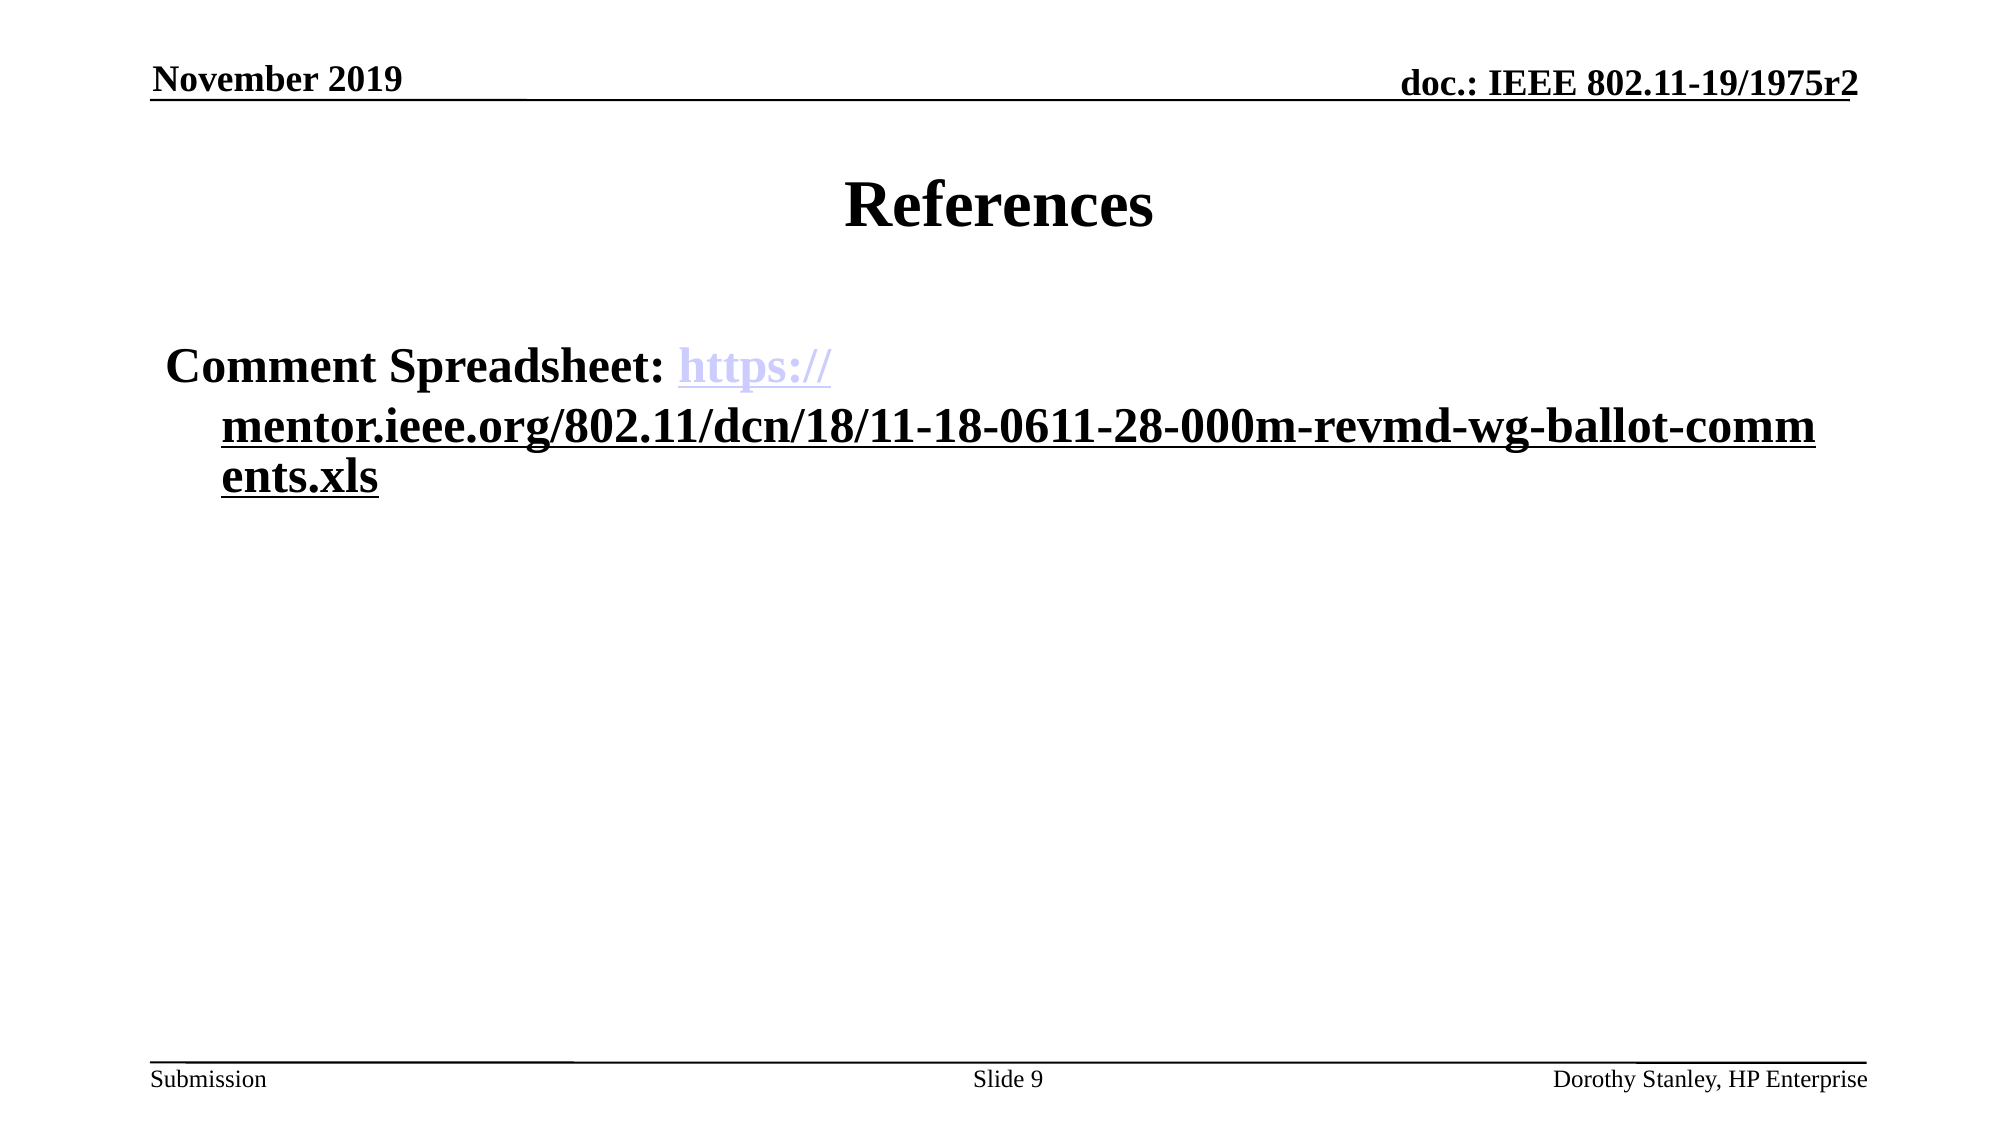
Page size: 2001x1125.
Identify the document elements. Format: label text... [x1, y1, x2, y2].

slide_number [152, 54, 563, 100]
footer Dorothy Stanley, HP Enterprise [1171, 1061, 1869, 1093]
list Comment Spreadsheet: https://mentor.ieee.org/802.11/dcn/18/11-18-0611-28-000m-revmd-wg-ballot-comments.xls [149, 324, 1850, 1000]
title References [149, 112, 1850, 288]
slide_number Slide 9 [950, 1061, 1067, 1123]
